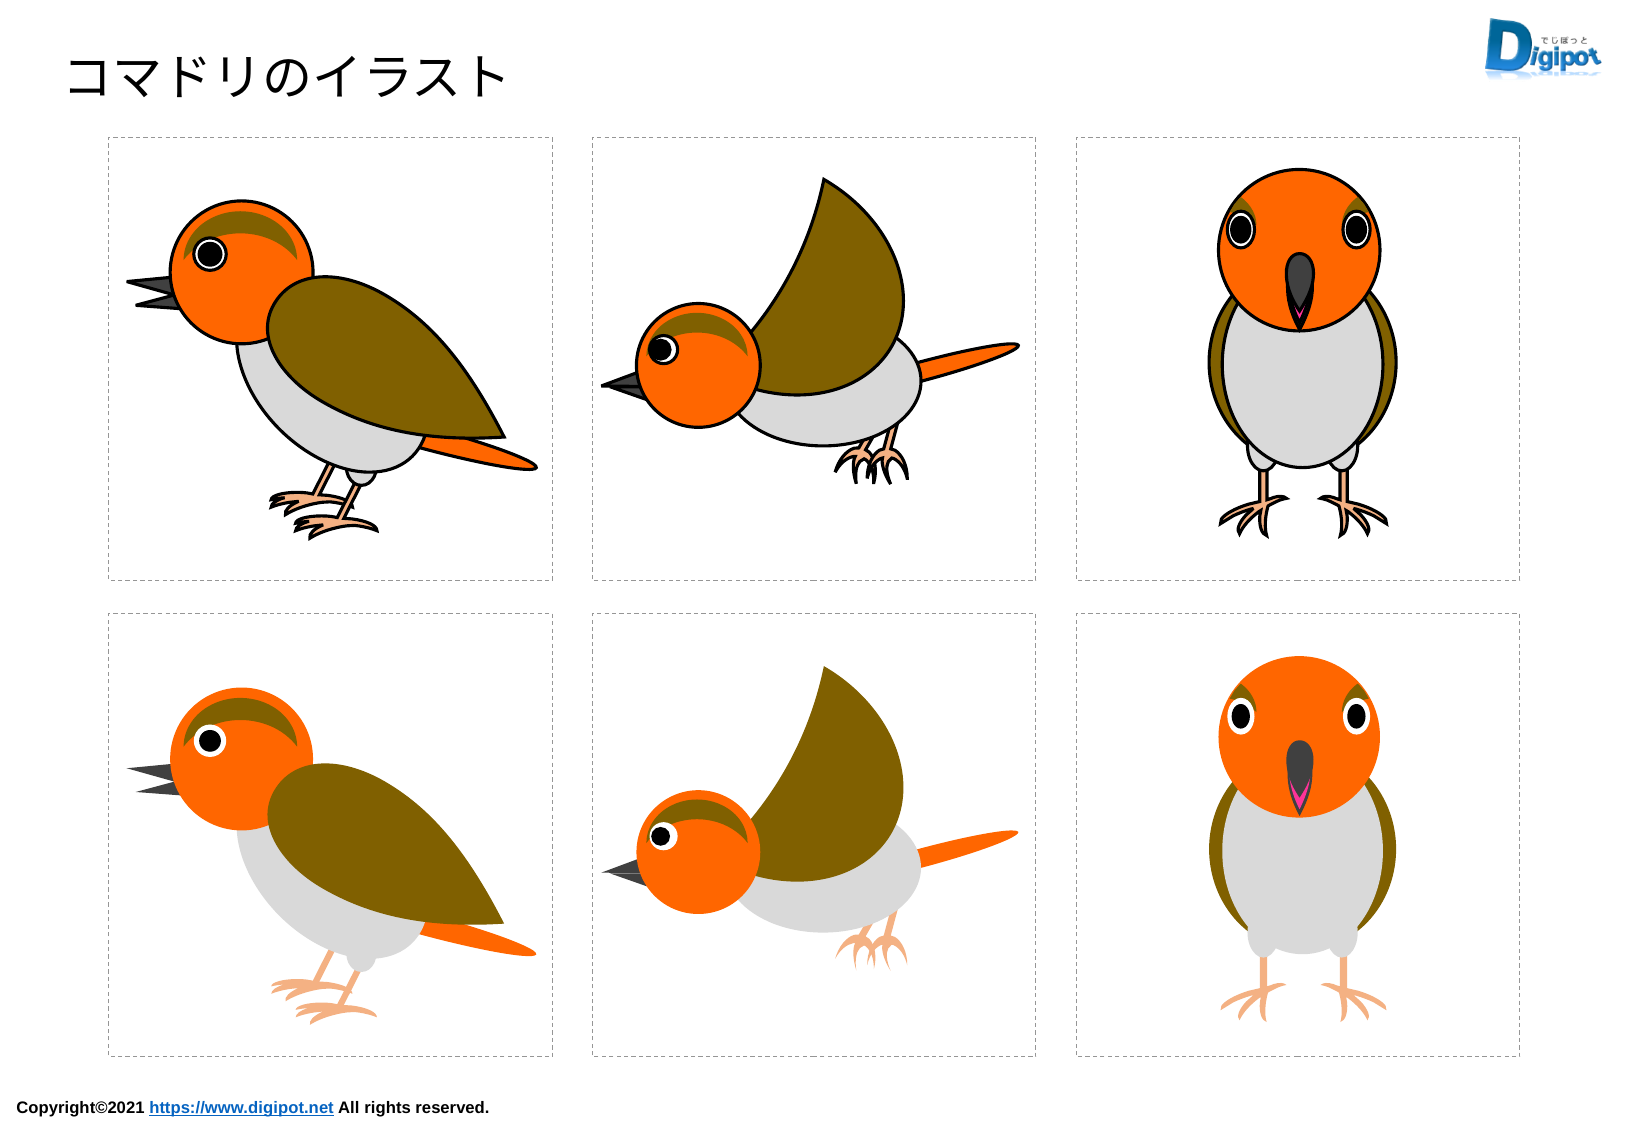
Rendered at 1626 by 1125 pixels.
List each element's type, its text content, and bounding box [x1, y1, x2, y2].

text_box コマドリのイラスト [48, 38, 527, 113]
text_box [1209, 169, 1397, 536]
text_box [128, 200, 541, 539]
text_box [1209, 656, 1397, 1023]
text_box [128, 687, 541, 1025]
picture [1485, 18, 1602, 82]
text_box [601, 199, 1022, 485]
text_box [601, 686, 1022, 971]
